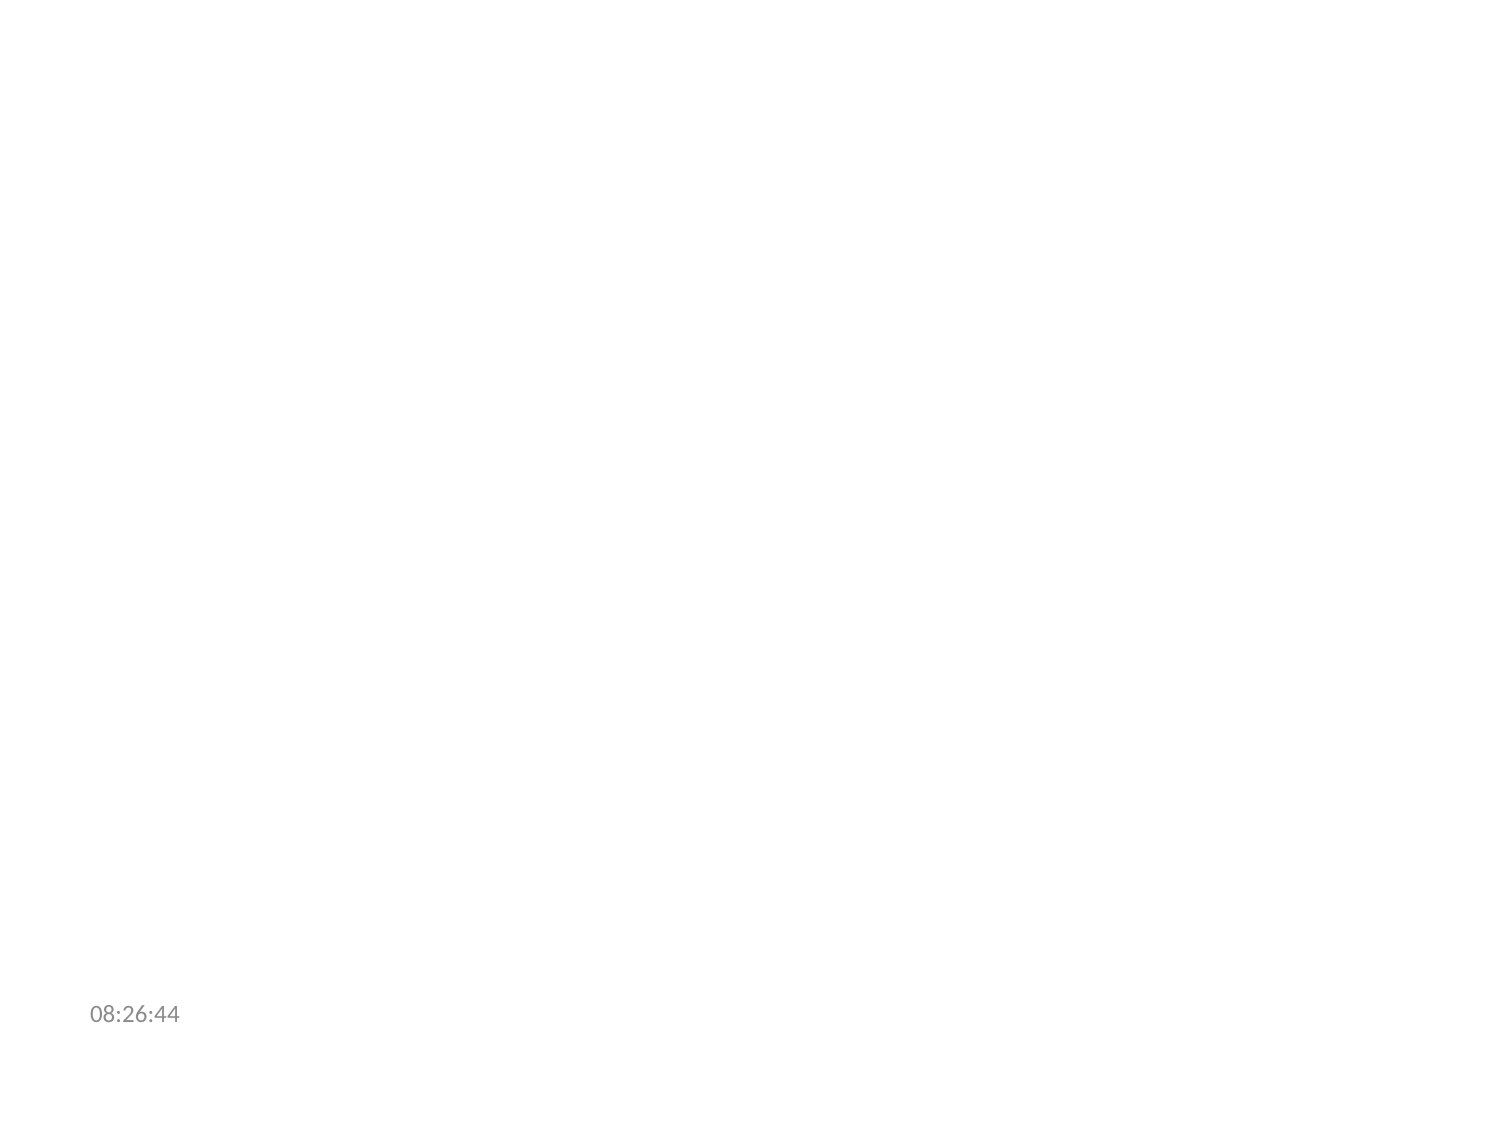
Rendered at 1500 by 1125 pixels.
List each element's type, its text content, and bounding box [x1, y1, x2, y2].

text_box 15:35:09 [75, 982, 425, 1043]
